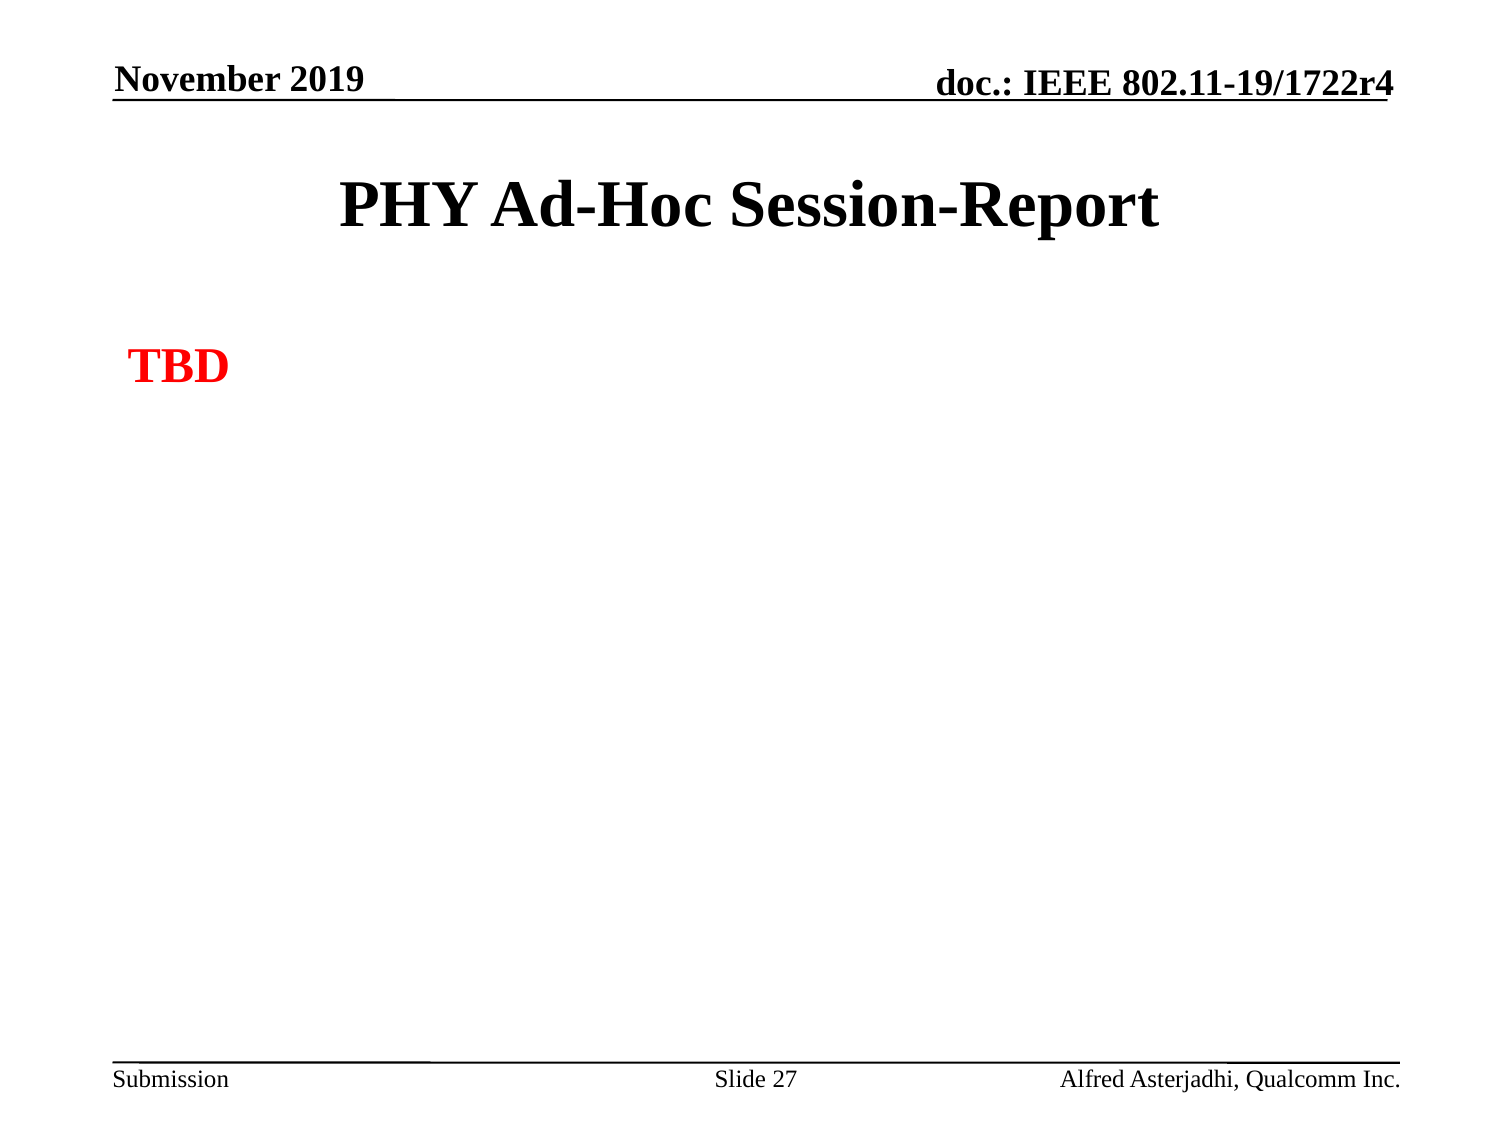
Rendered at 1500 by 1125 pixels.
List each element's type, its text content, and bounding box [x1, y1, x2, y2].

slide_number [114, 54, 423, 100]
title PHY Ad-Hoc Session-Report [112, 112, 1388, 288]
footer Alfred Asterjadhi, Qualcomm Inc. [878, 1061, 1402, 1093]
list TBD [112, 324, 1388, 1000]
slide_number Slide 27 [712, 1061, 800, 1123]
